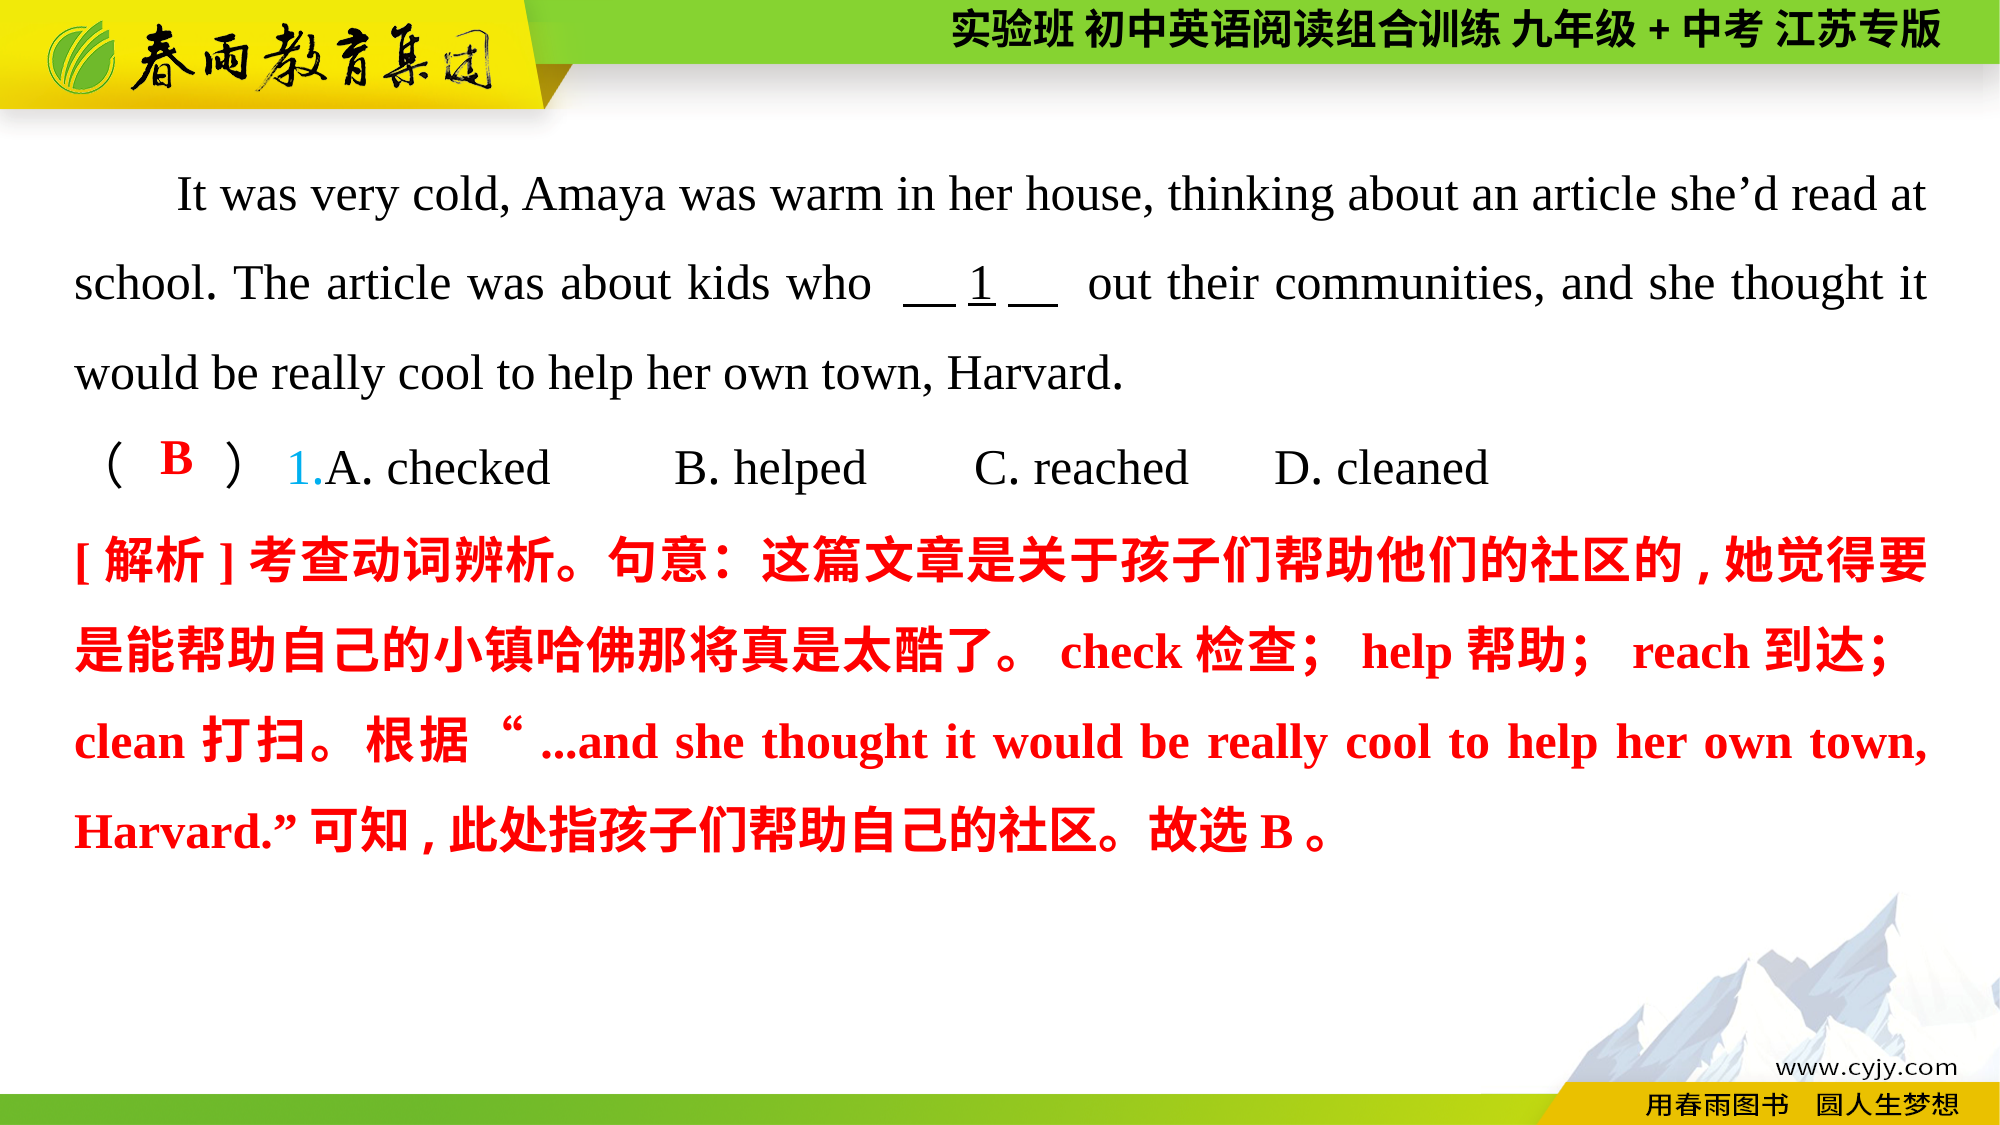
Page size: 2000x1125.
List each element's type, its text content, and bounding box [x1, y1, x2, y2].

list It was very cold, Amaya was warm in her house, thinking about an article she’d read at school. The article was about kids who 1 out their communities, and she thought it would be really cool to help her own town, Harvard. [59, 122, 1944, 397]
text_box [解析]考查动词辨析。句意：这篇文章是关于孩子们帮助他们的社区的,她觉得要是能帮助自己的小镇哈佛那将真是太酷了。check检查；help帮助；reach到达；clean打扫。根据“...and she thought it would be really cool to help her own town, Harvard.”可知,此处指孩子们帮助自己的社区。故选B。 [59, 490, 1944, 866]
text_box B [145, 417, 209, 490]
picture [0, 0, 2000, 1125]
text_box （ ）1.A. checked B. helped C. reached D. cleaned [59, 397, 1944, 490]
